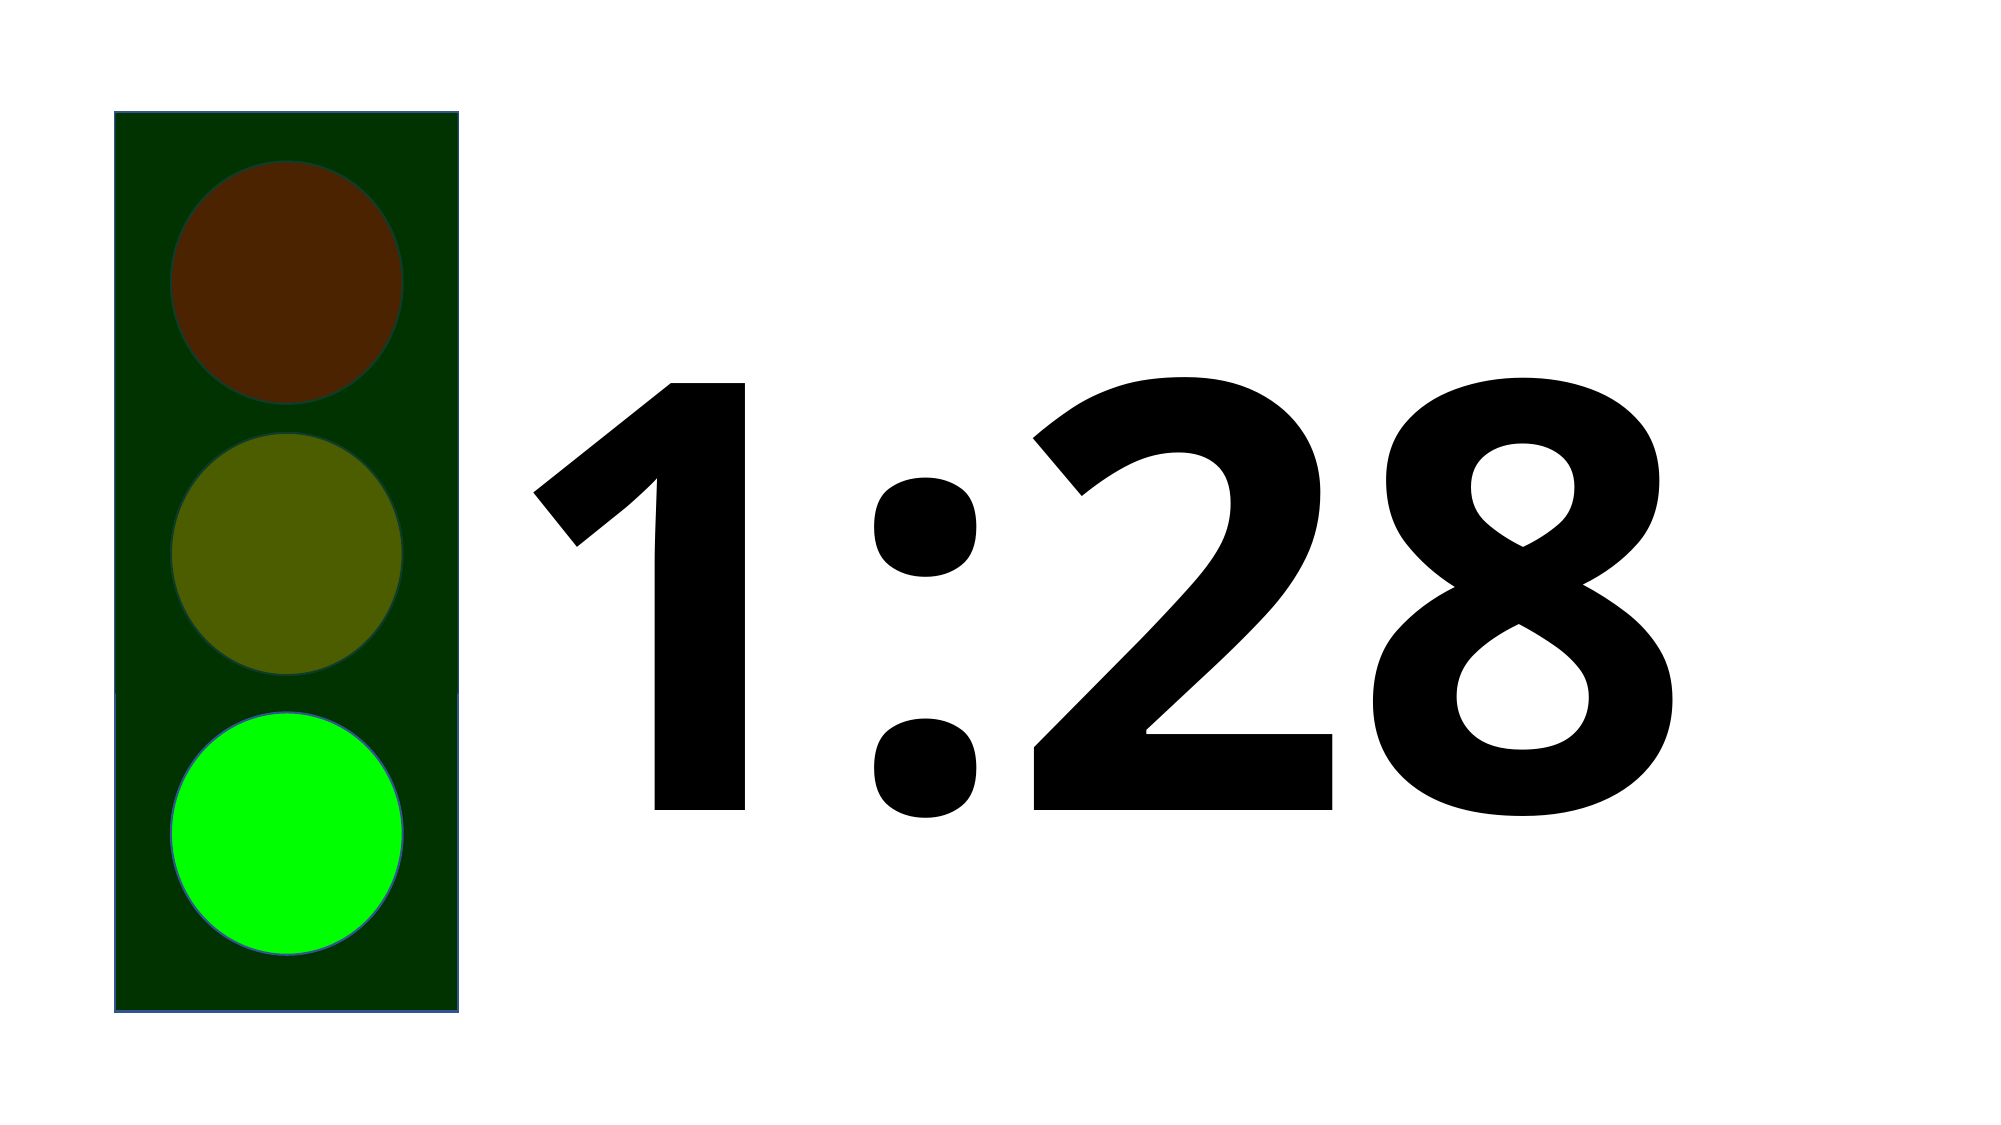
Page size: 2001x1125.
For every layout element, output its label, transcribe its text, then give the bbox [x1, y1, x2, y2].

text_box [169, 711, 404, 956]
text_box 1:28 [483, 204, 1924, 938]
text_box [114, 112, 459, 695]
text_box [114, 695, 459, 1013]
